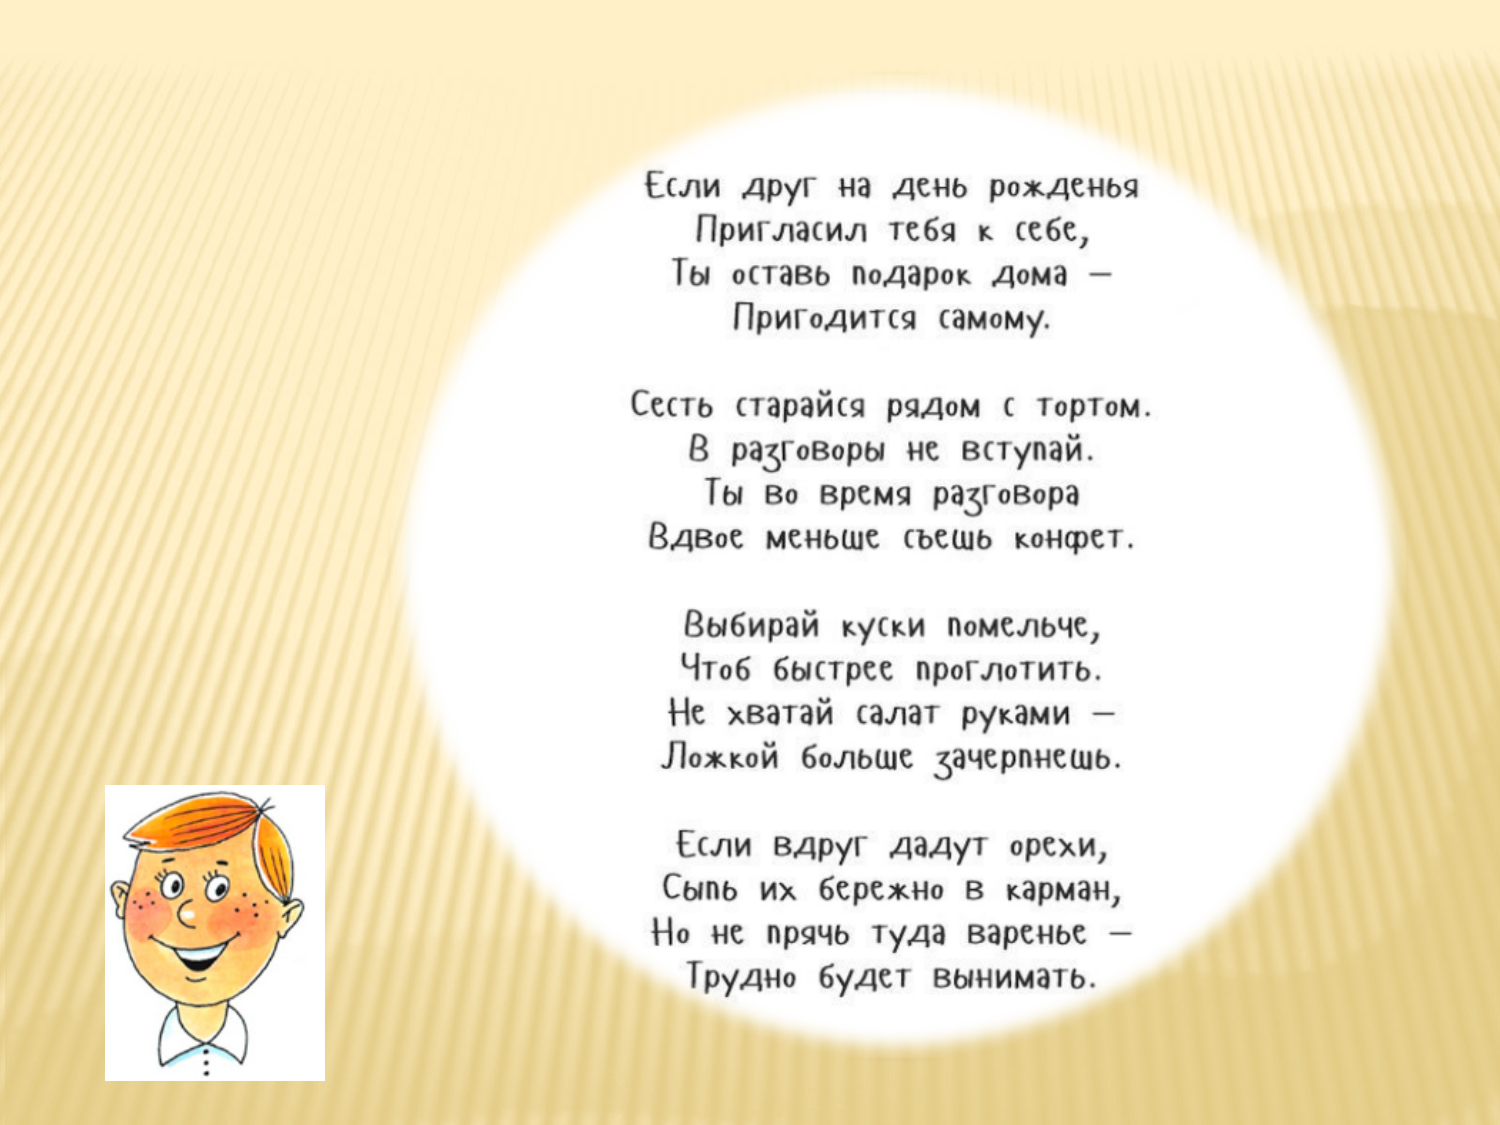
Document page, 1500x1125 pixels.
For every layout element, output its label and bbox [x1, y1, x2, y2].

picture [105, 784, 325, 1081]
picture [386, 69, 1411, 1064]
